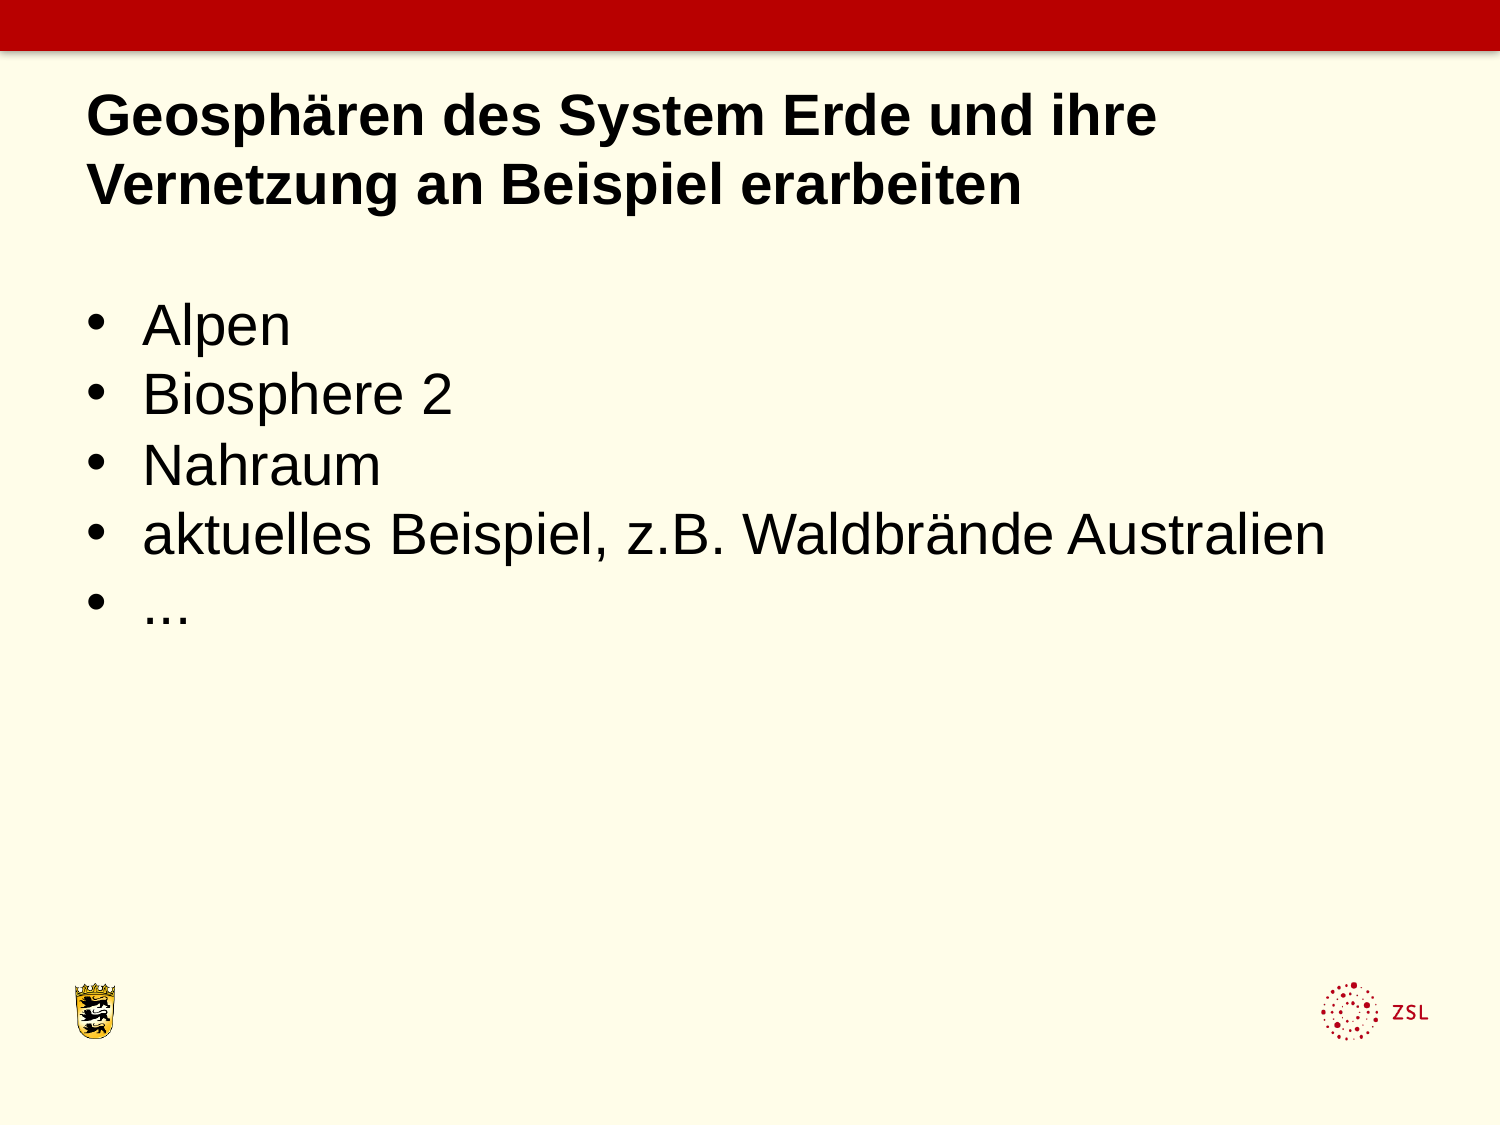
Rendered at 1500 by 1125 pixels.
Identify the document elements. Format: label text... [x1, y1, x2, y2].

picture [1320, 981, 1429, 1041]
picture [73, 981, 117, 1041]
text_box Geosphären des System Erde und ihre Vernetzung an Beispiel erarbeiten Alpen Biosphere 2 Nahraum aktuelles Beispiel, z.B. Waldbrände Australien ... [71, 69, 1401, 644]
